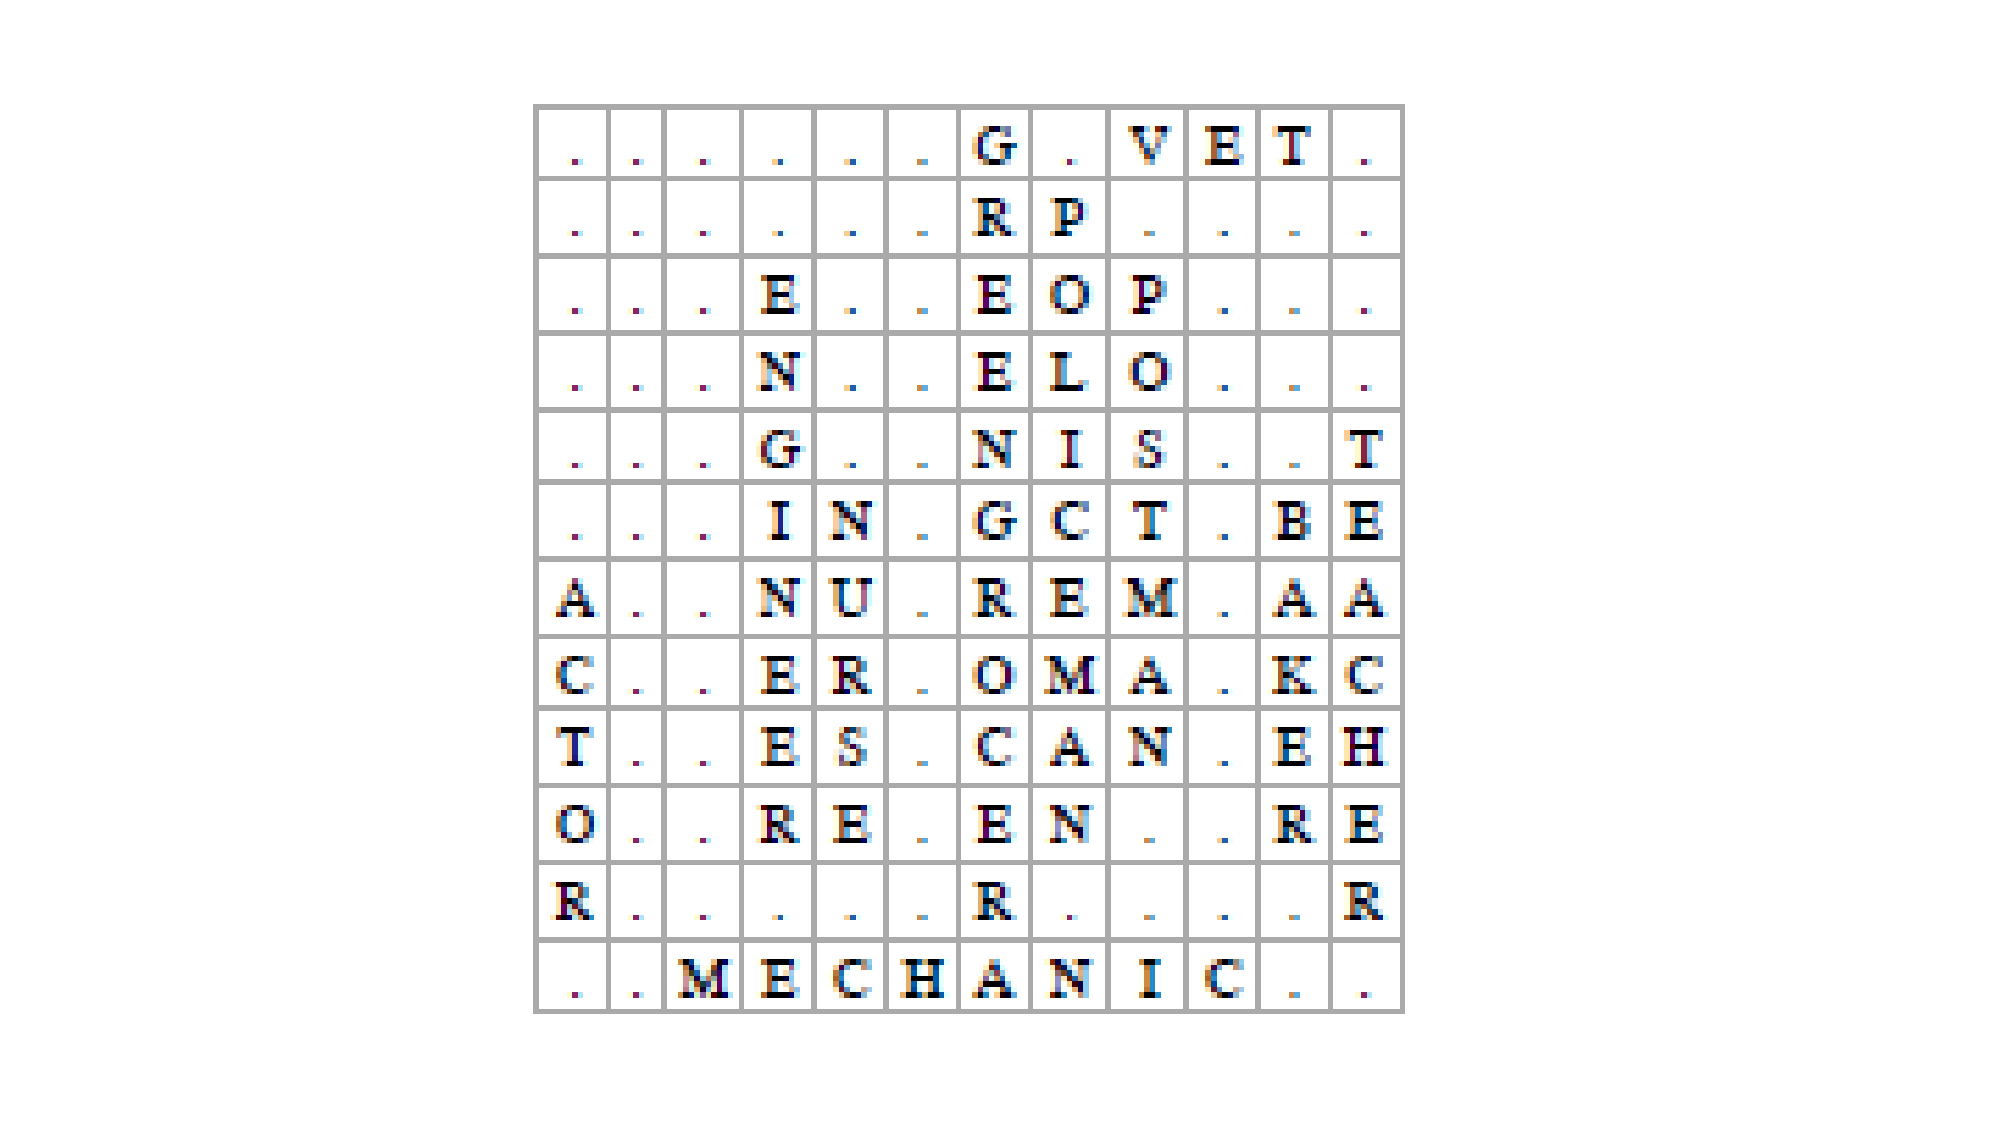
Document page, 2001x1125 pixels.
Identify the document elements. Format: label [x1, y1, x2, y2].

picture [395, 66, 1561, 1098]
